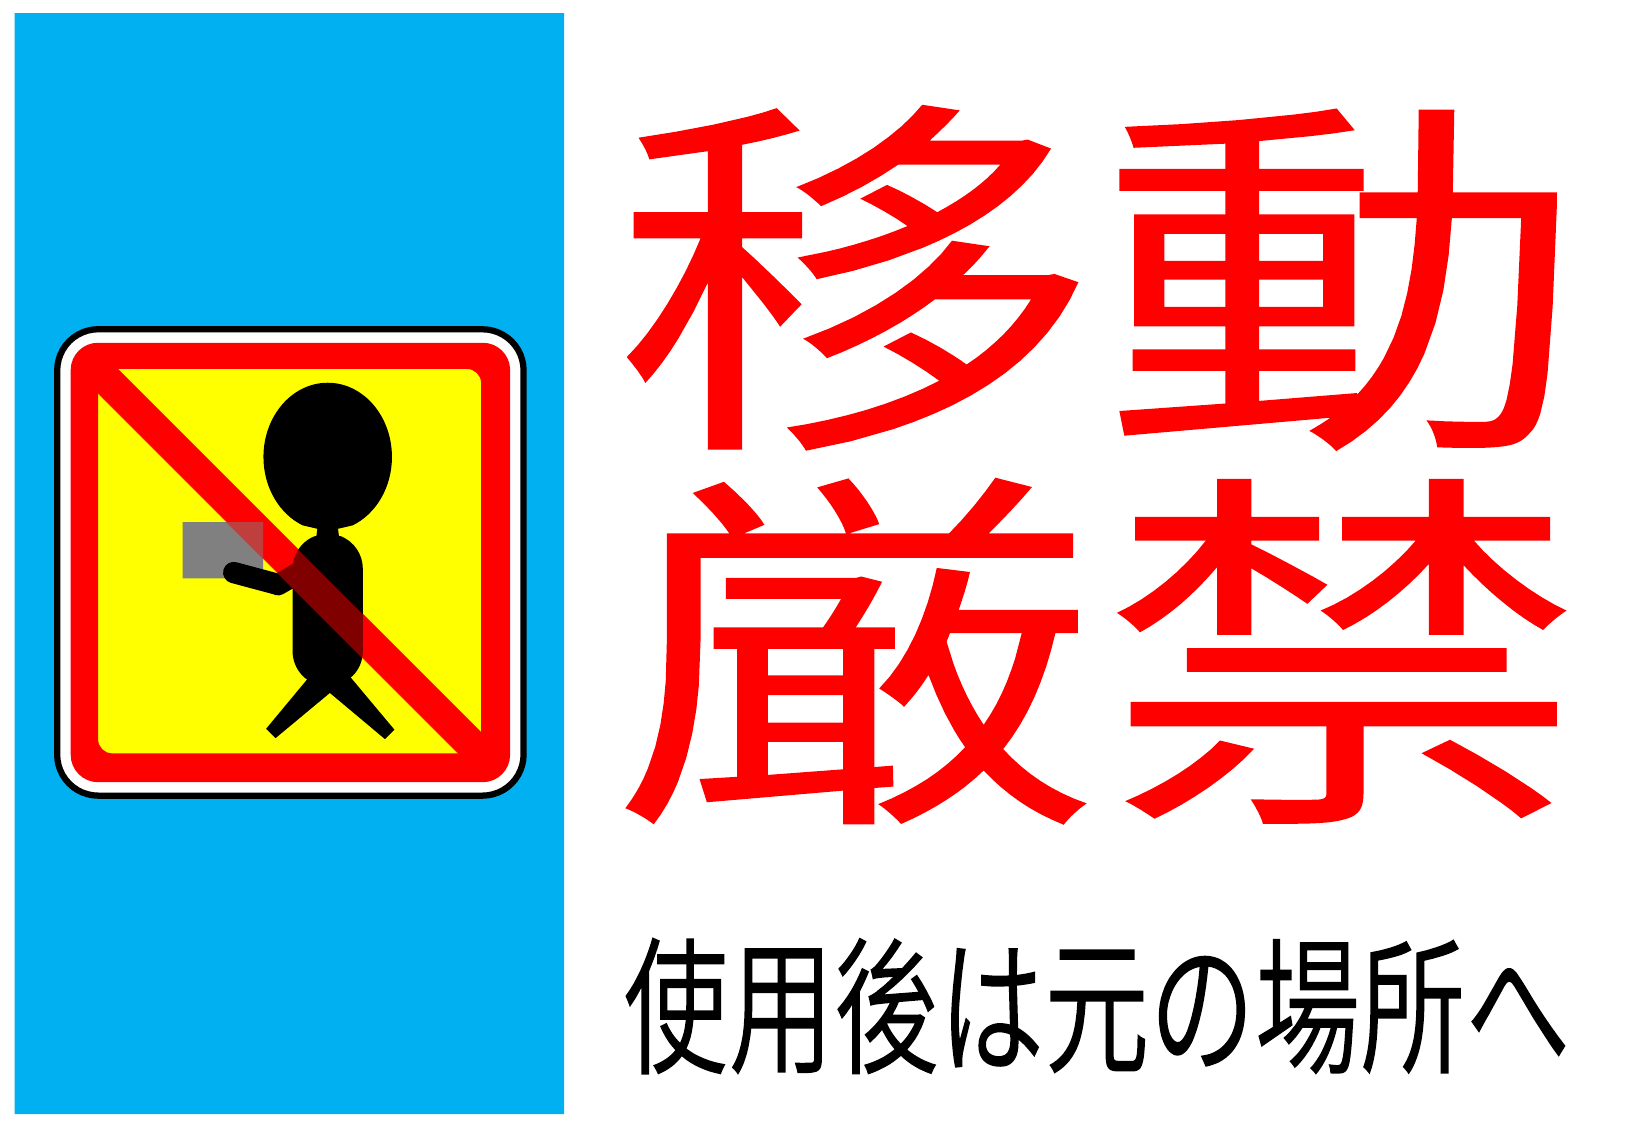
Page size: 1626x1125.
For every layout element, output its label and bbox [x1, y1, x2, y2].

text_box [12, 11, 566, 1116]
text_box [56, 329, 524, 796]
